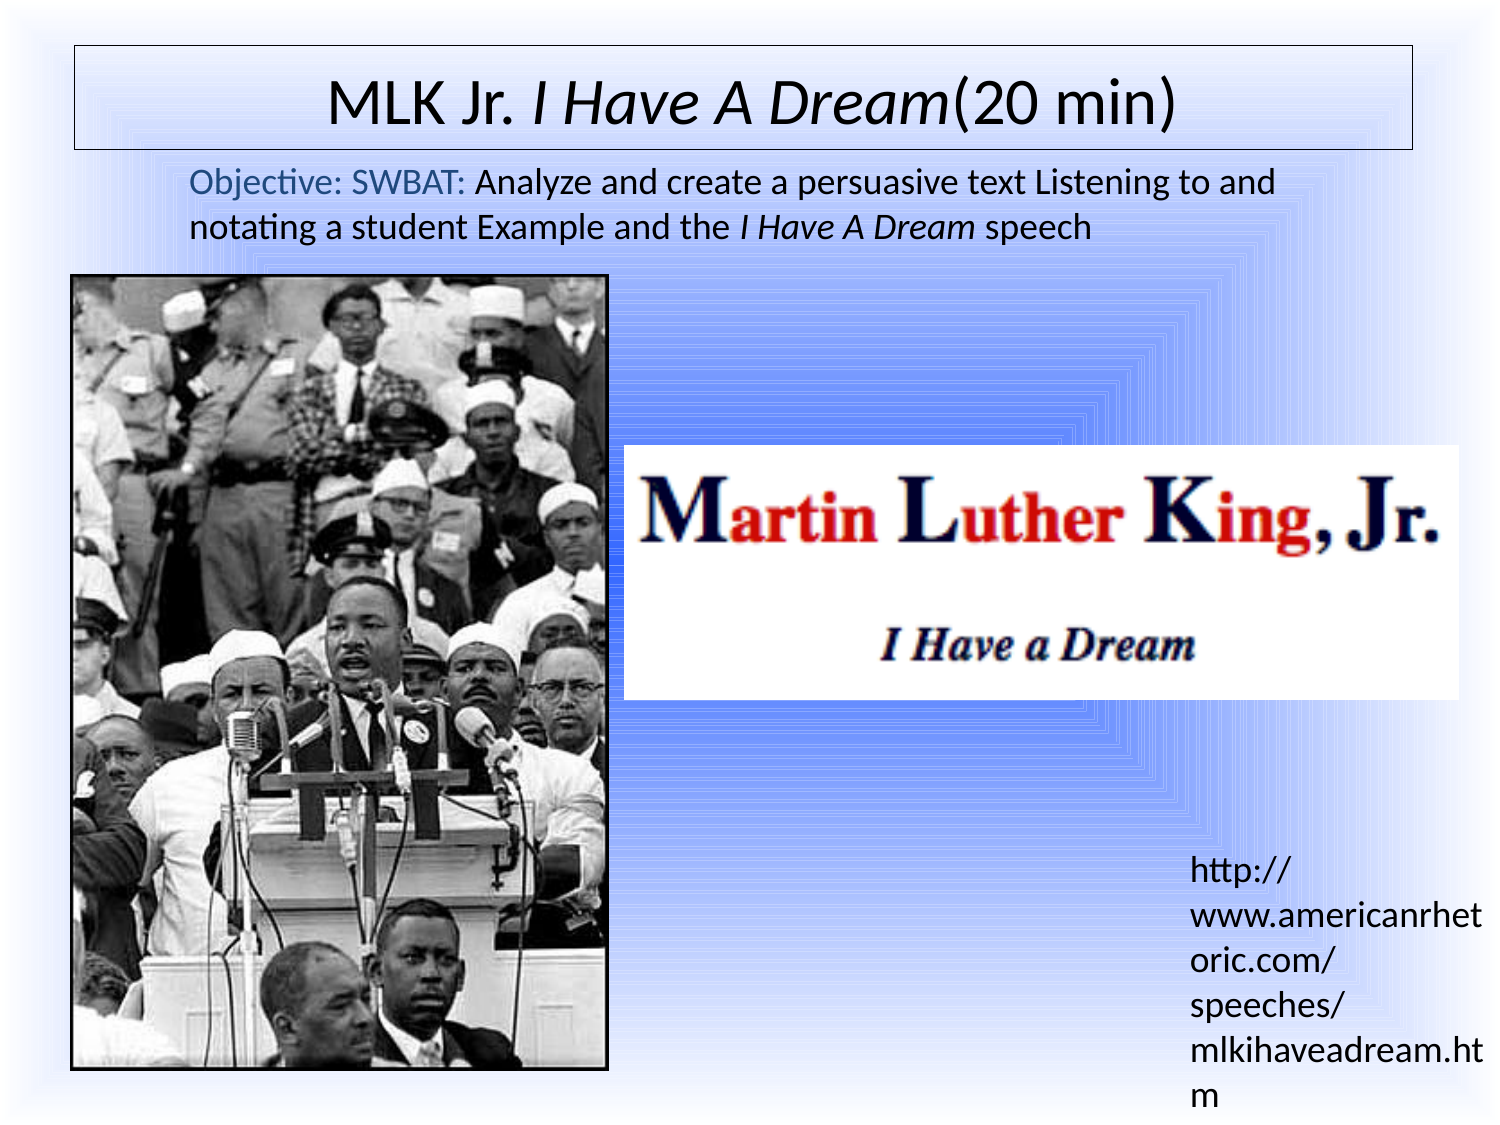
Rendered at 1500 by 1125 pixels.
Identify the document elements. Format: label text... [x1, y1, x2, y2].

text_box MLK Jr. I Have A Dream(20 min) [74, 45, 1413, 149]
text_box http://www.americanrhetoric.com/speeches/mlkihaveadream.htm [1175, 837, 1500, 1122]
text_box Objective: SWBAT: Analyze and create a persuasive text Listening to and notating a student Example and the I Have A Dream speech [70, 149, 1500, 327]
picture [624, 445, 1459, 701]
picture [70, 274, 609, 1071]
